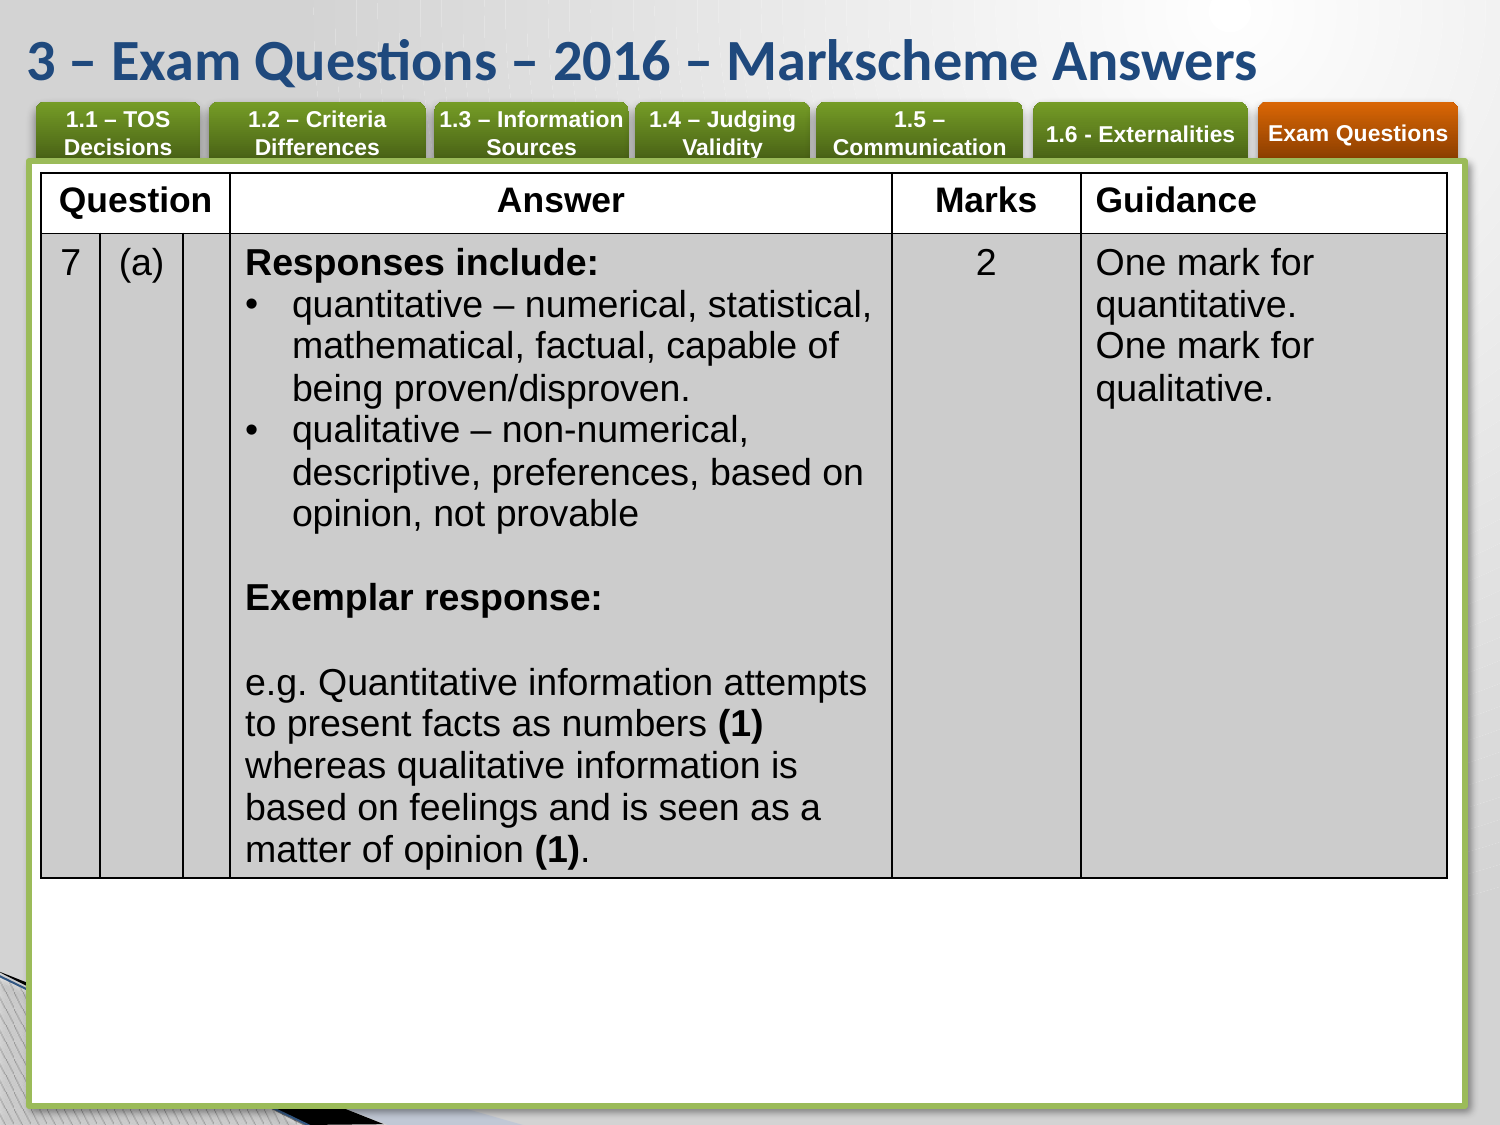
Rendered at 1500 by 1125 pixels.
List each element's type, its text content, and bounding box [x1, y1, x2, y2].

table_header Marks [893, 174, 1080, 233]
table_cell 2 [893, 234, 1080, 877]
table_header Guidance [1082, 174, 1446, 233]
table_cell Responses include: quantitative – numerical, statistical, mathematical, factual, capable of being proven/disproven. qualitative – non-numerical, descriptive, preferences, based on opinion, not provable Exemplar response: e.g. Quantitative information attempts to present facts as numbers (1) whereas qualitative information is based on feelings and is seen as a matter of opinion (1). [231, 234, 891, 877]
title 3 – Exam Questions – 2016 – Markscheme Answers [11, 11, 1465, 102]
table_header Answer [231, 174, 891, 233]
picture [281, 1114, 303, 1125]
table_cell One mark for quantitative. One mark for qualitative. [1082, 234, 1446, 877]
table_cell (a) [101, 234, 182, 877]
table_cell [184, 234, 229, 877]
table_cell 7 [42, 234, 99, 877]
table_header Question [42, 174, 229, 233]
